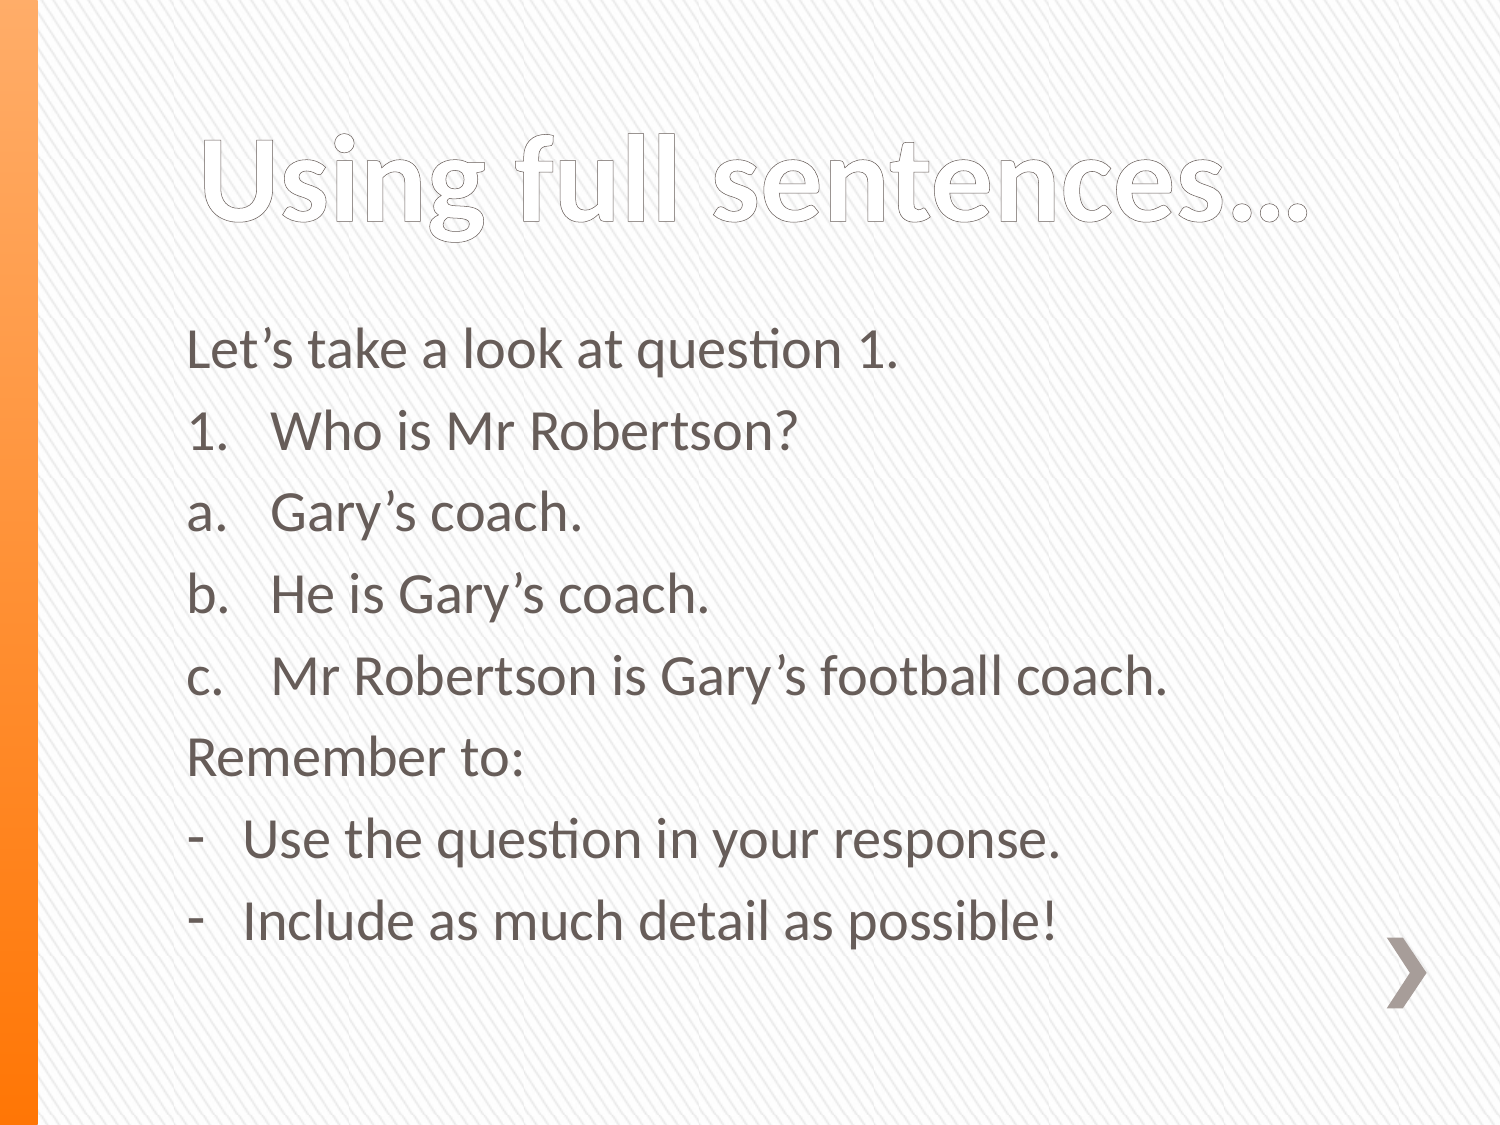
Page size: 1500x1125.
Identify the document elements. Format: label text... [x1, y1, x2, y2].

title Using full sentences… [183, 66, 1371, 254]
list Let’s take a look at question 1. Who is Mr Robertson? Gary’s coach. He is Gary’s coach. Mr Robertson is Gary’s football coach. Remember to: Use the question in your response. Include as much detail as possible! [171, 302, 1397, 1028]
